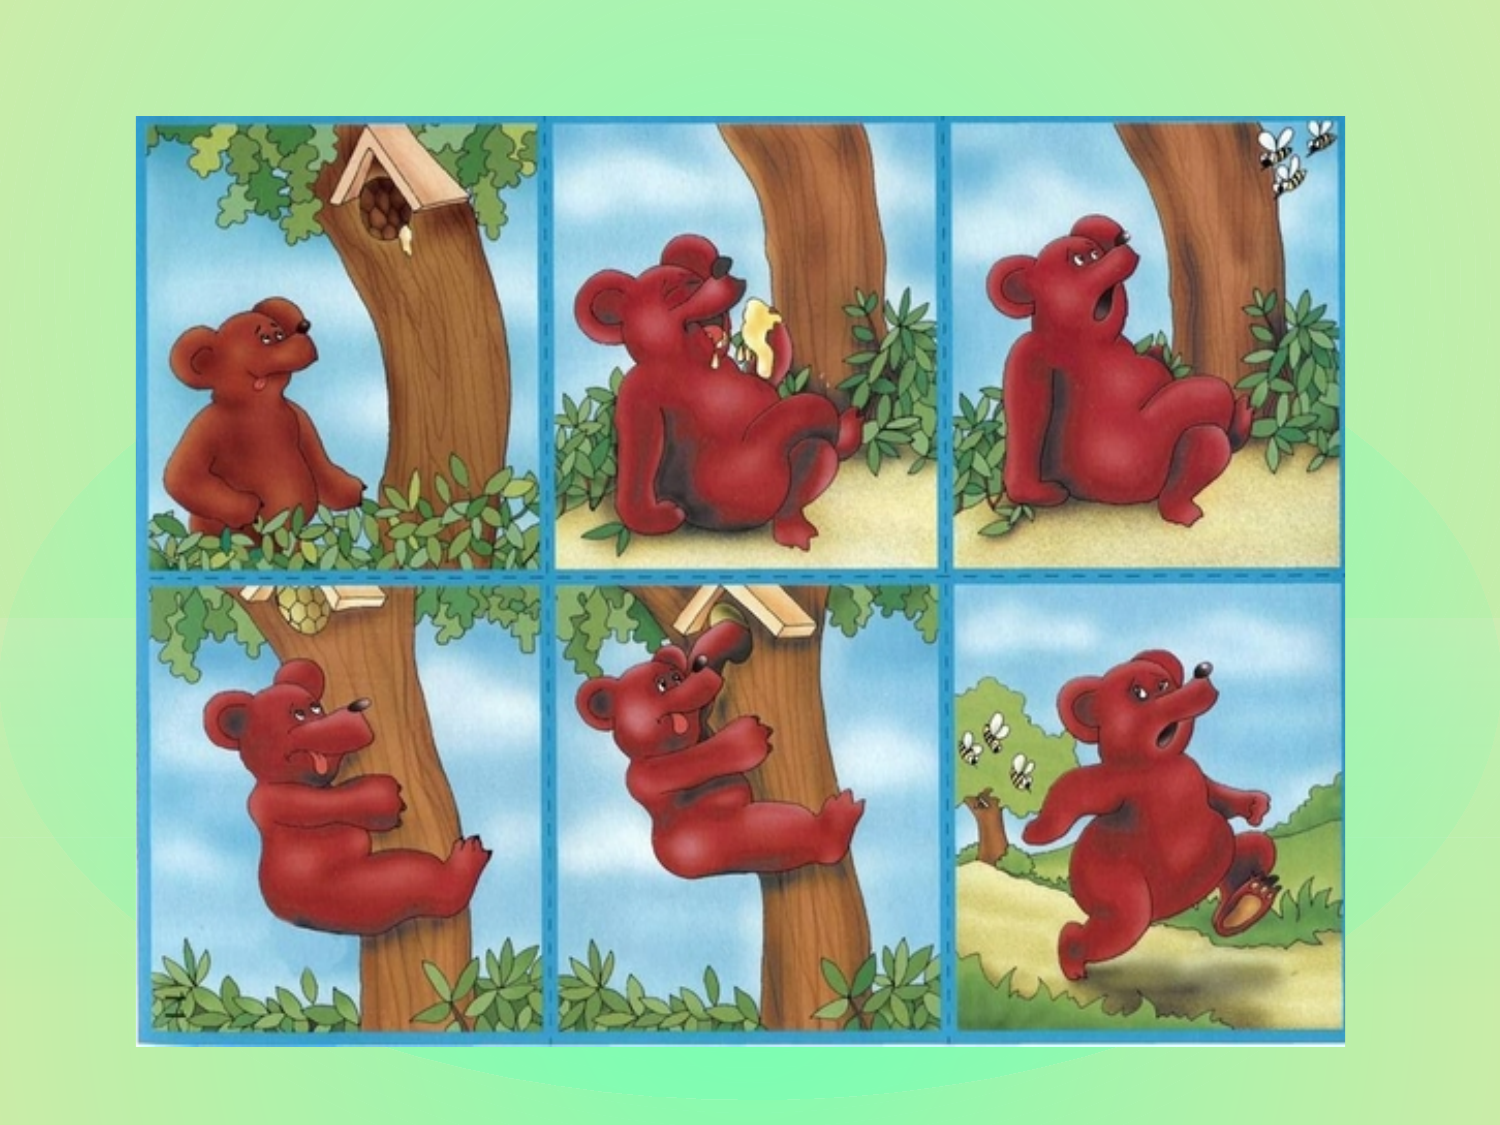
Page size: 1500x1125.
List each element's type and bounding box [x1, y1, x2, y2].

picture [135, 115, 1346, 1047]
